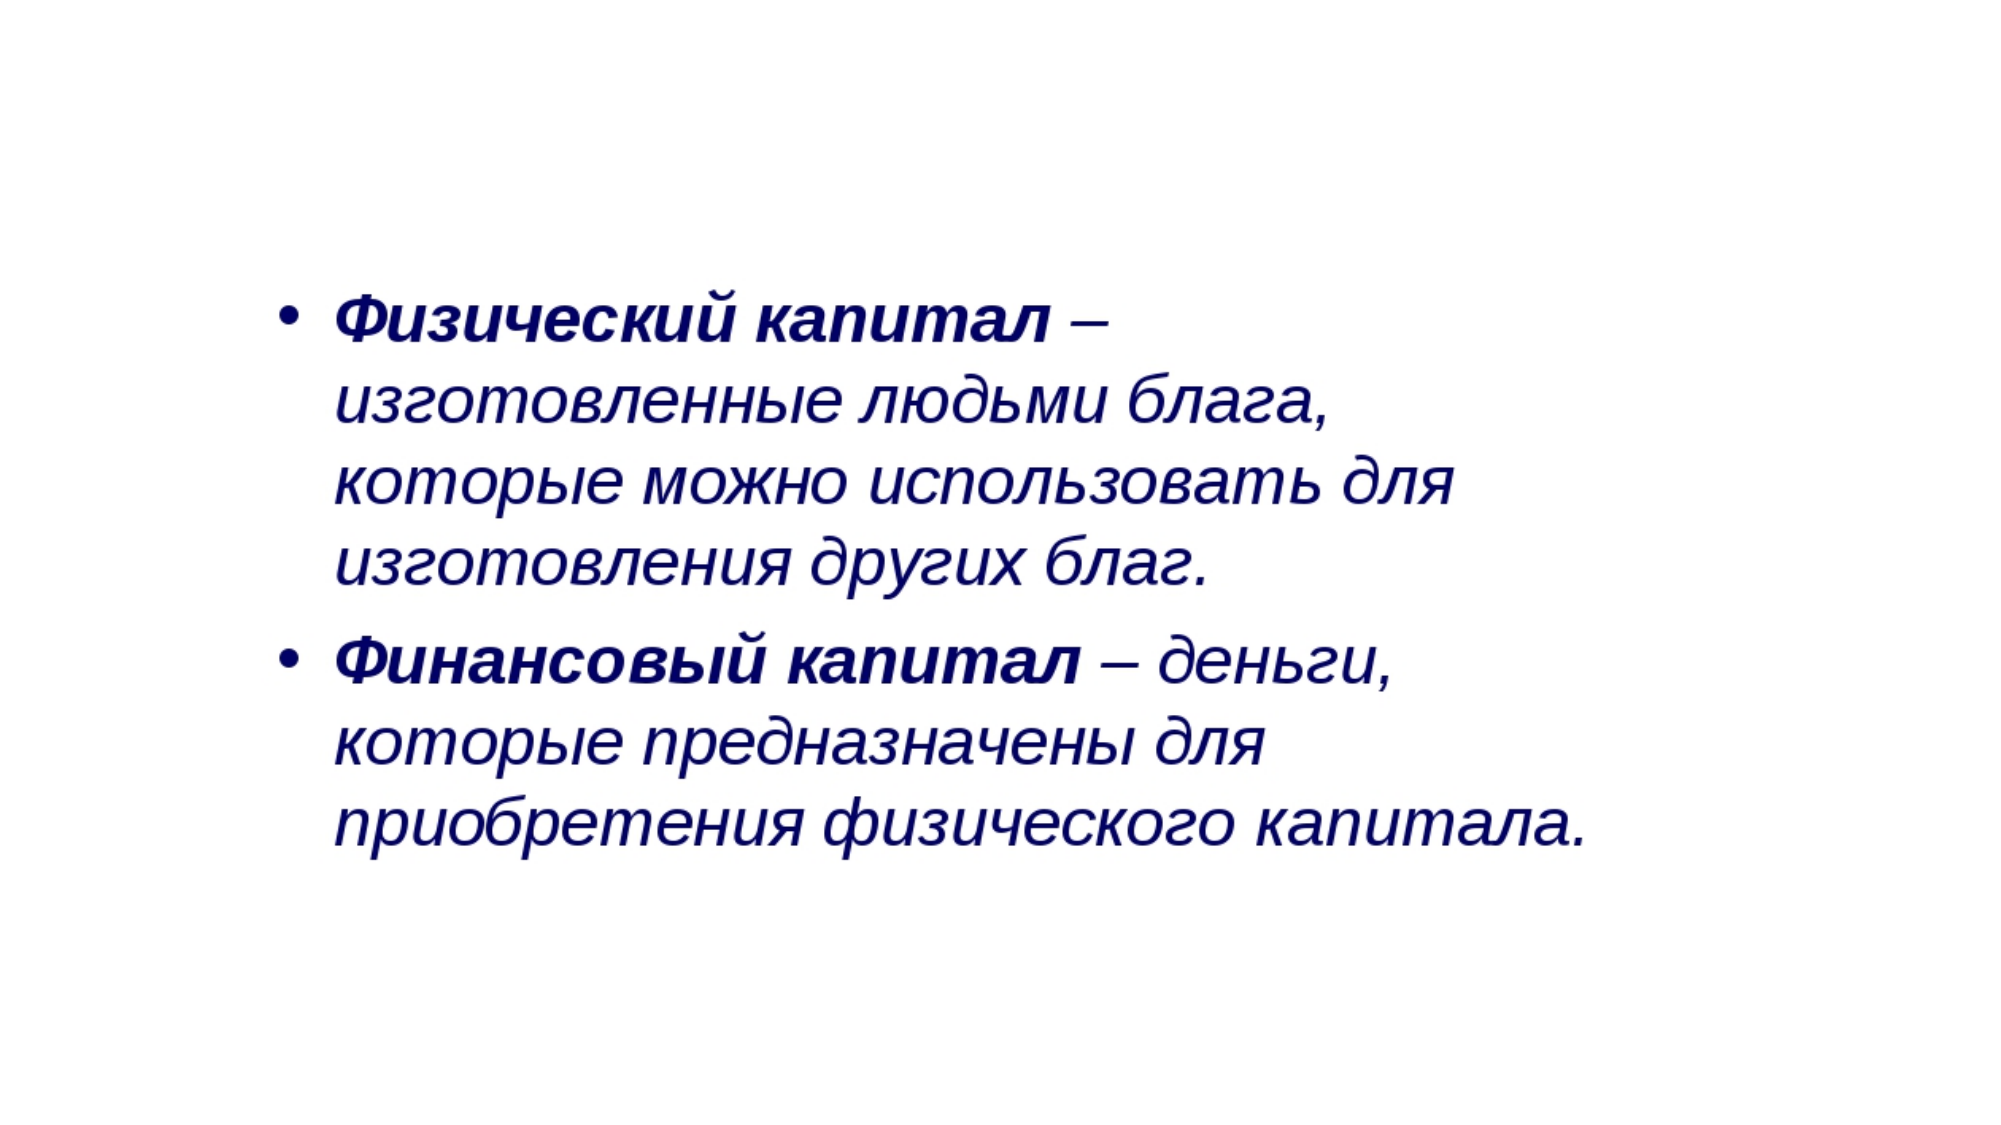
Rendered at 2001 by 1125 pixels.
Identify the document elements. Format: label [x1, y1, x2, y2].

list [186, 0, 1711, 1125]
